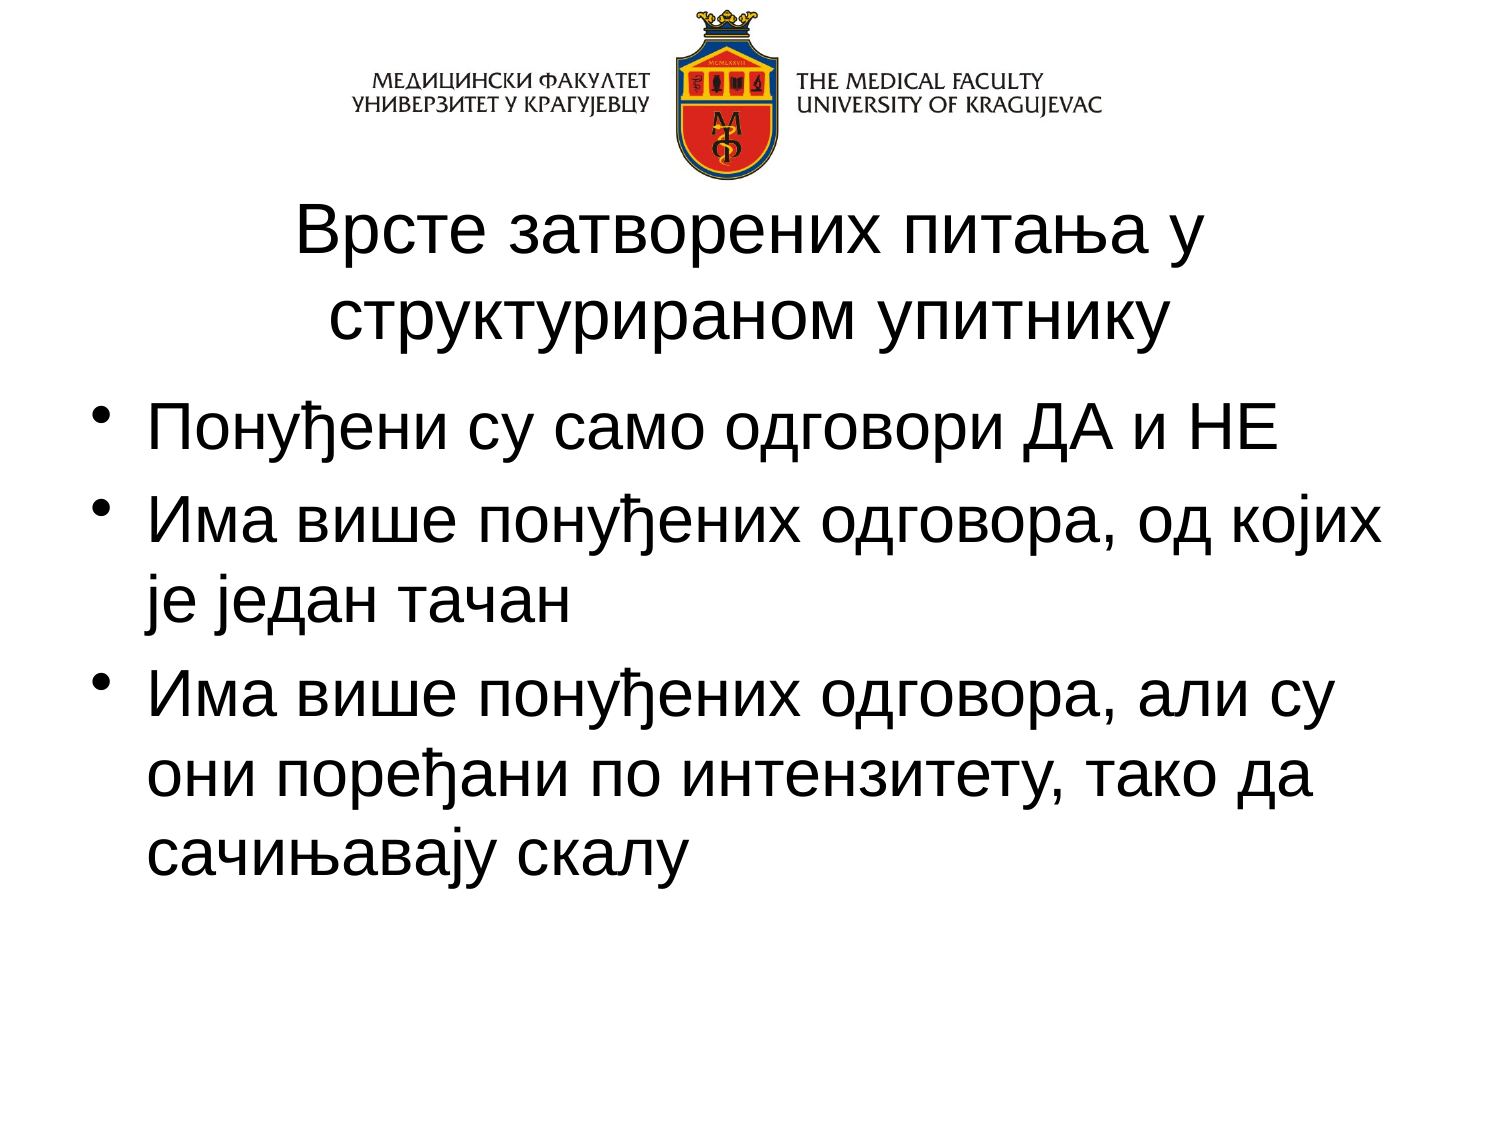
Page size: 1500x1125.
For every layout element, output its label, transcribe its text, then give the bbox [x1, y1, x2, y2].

title Врсте затворених питања у структурираном упитнику [74, 173, 1426, 362]
list Понуђени су само одговори ДА и НЕ Има више понуђених одговора, од којих је један тачан Има више понуђених одговора, али су они поређани по интензитету, тако да сачињавају скалу [74, 374, 1426, 1118]
picture [328, 0, 1125, 173]
